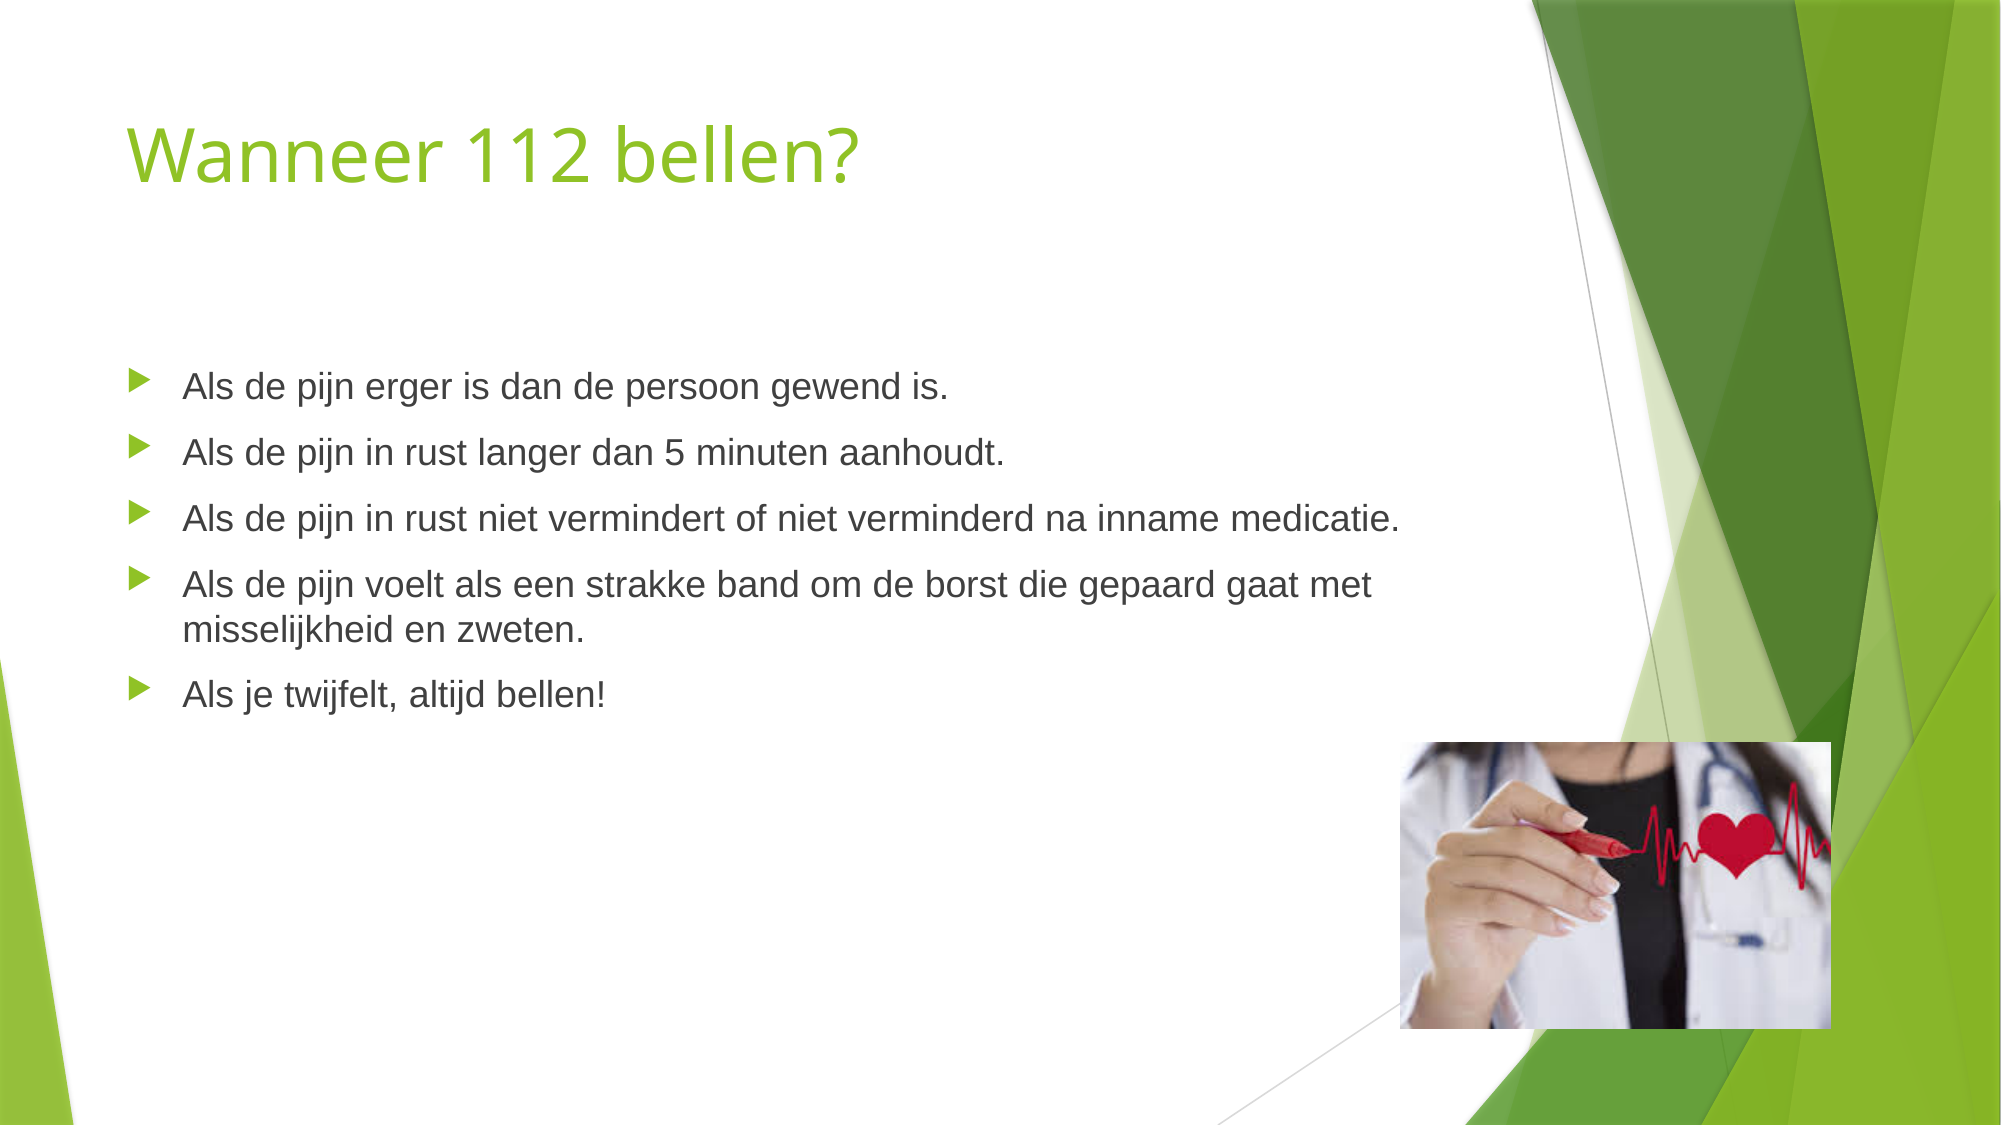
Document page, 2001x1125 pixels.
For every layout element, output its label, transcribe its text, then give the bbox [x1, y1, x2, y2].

list Als de pijn erger is dan de persoon gewend is. Als de pijn in rust langer dan 5 minuten aanhoudt. Als de pijn in rust niet vermindert of niet verminderd na inname medicatie. Als de pijn voelt als een strakke band om de borst die gepaard gaat met misselijkheid en zweten. Als je twijfelt, altijd bellen! [111, 354, 1522, 992]
title Wanneer 112 bellen? [111, 99, 1522, 317]
picture [1400, 742, 1831, 1030]
